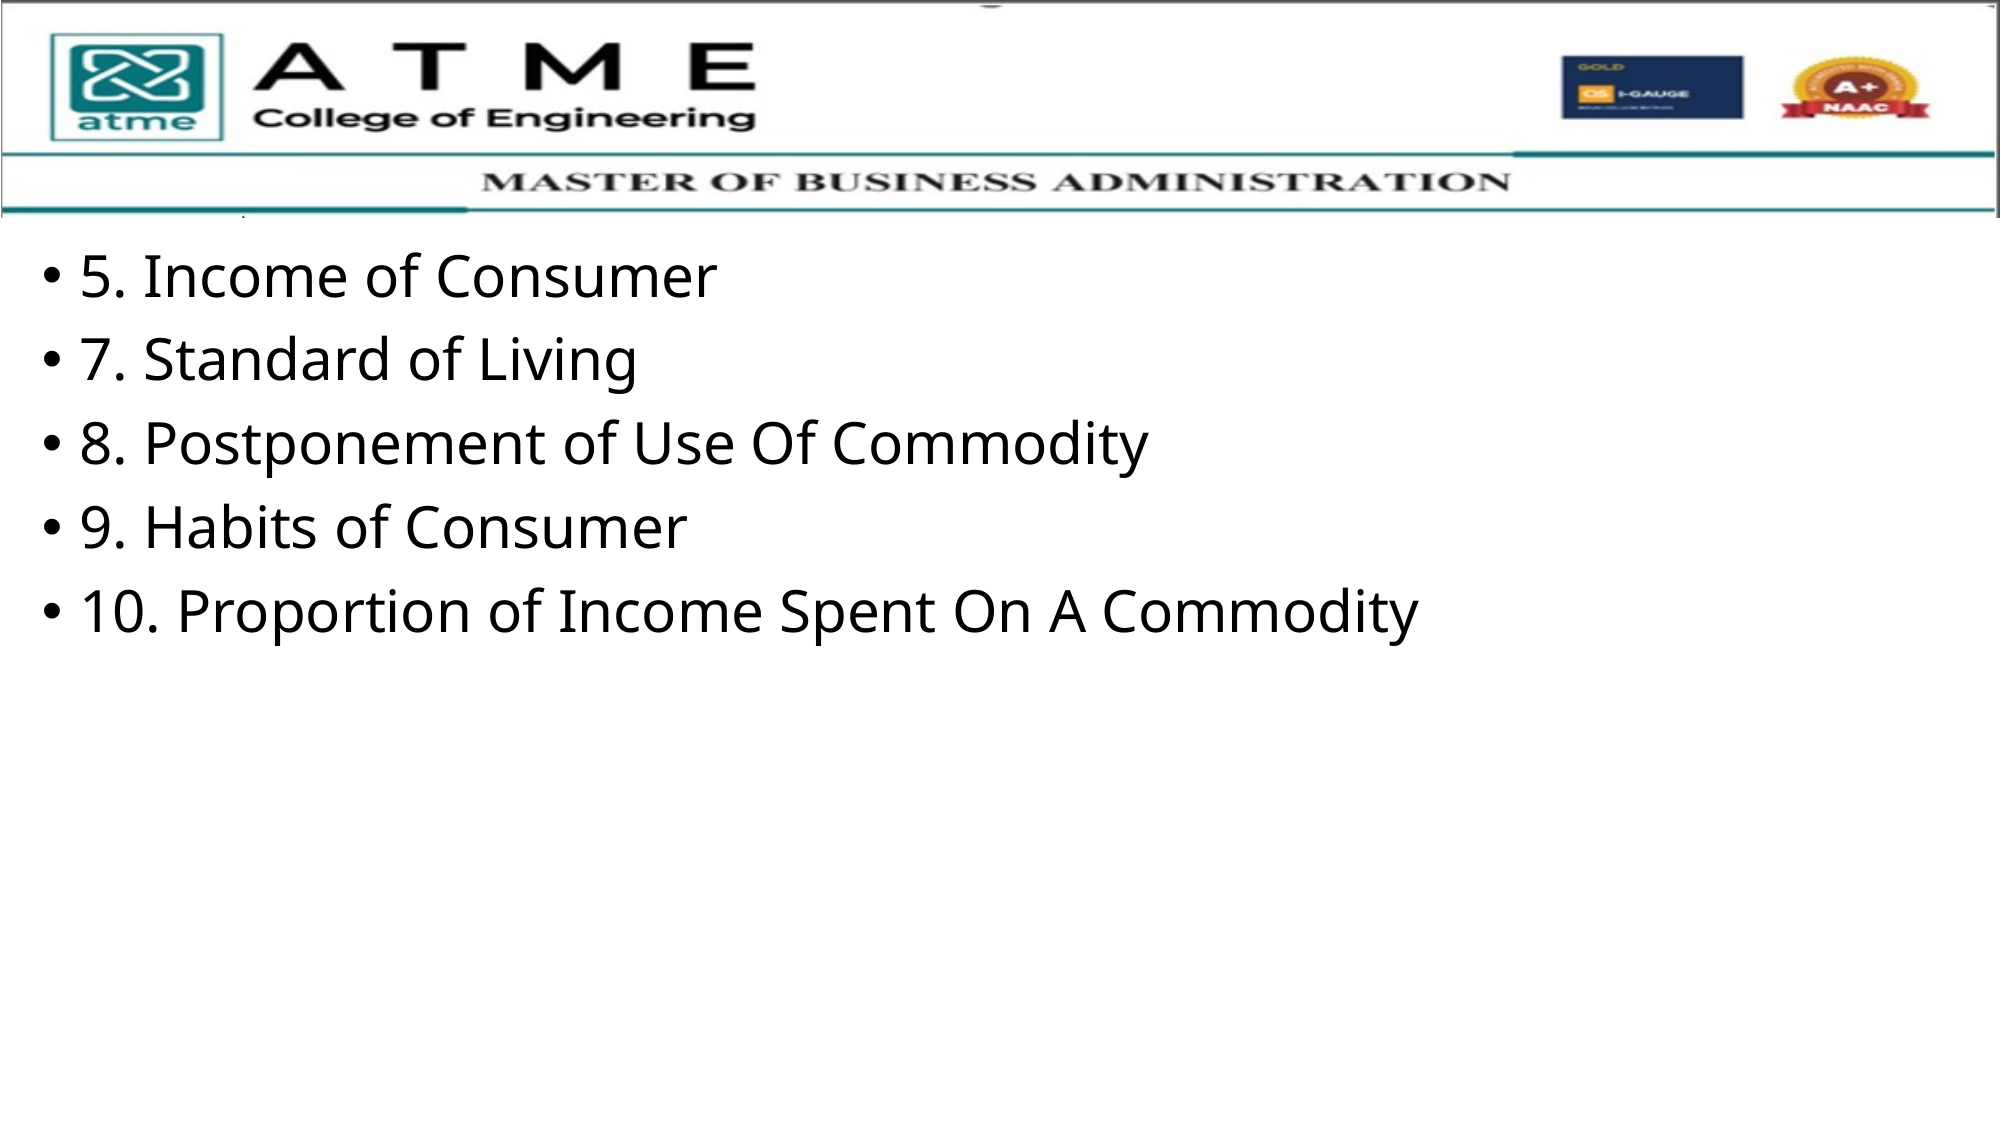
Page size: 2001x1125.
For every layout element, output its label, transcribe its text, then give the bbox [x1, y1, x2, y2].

list 5. Income of Consumer 7. Standard of Living 8. Postponement of Use Of Commodity 9. Habits of Consumer 10. Proportion of Income Spent On A Commodity [26, 239, 1984, 1106]
picture [1, 0, 2000, 218]
